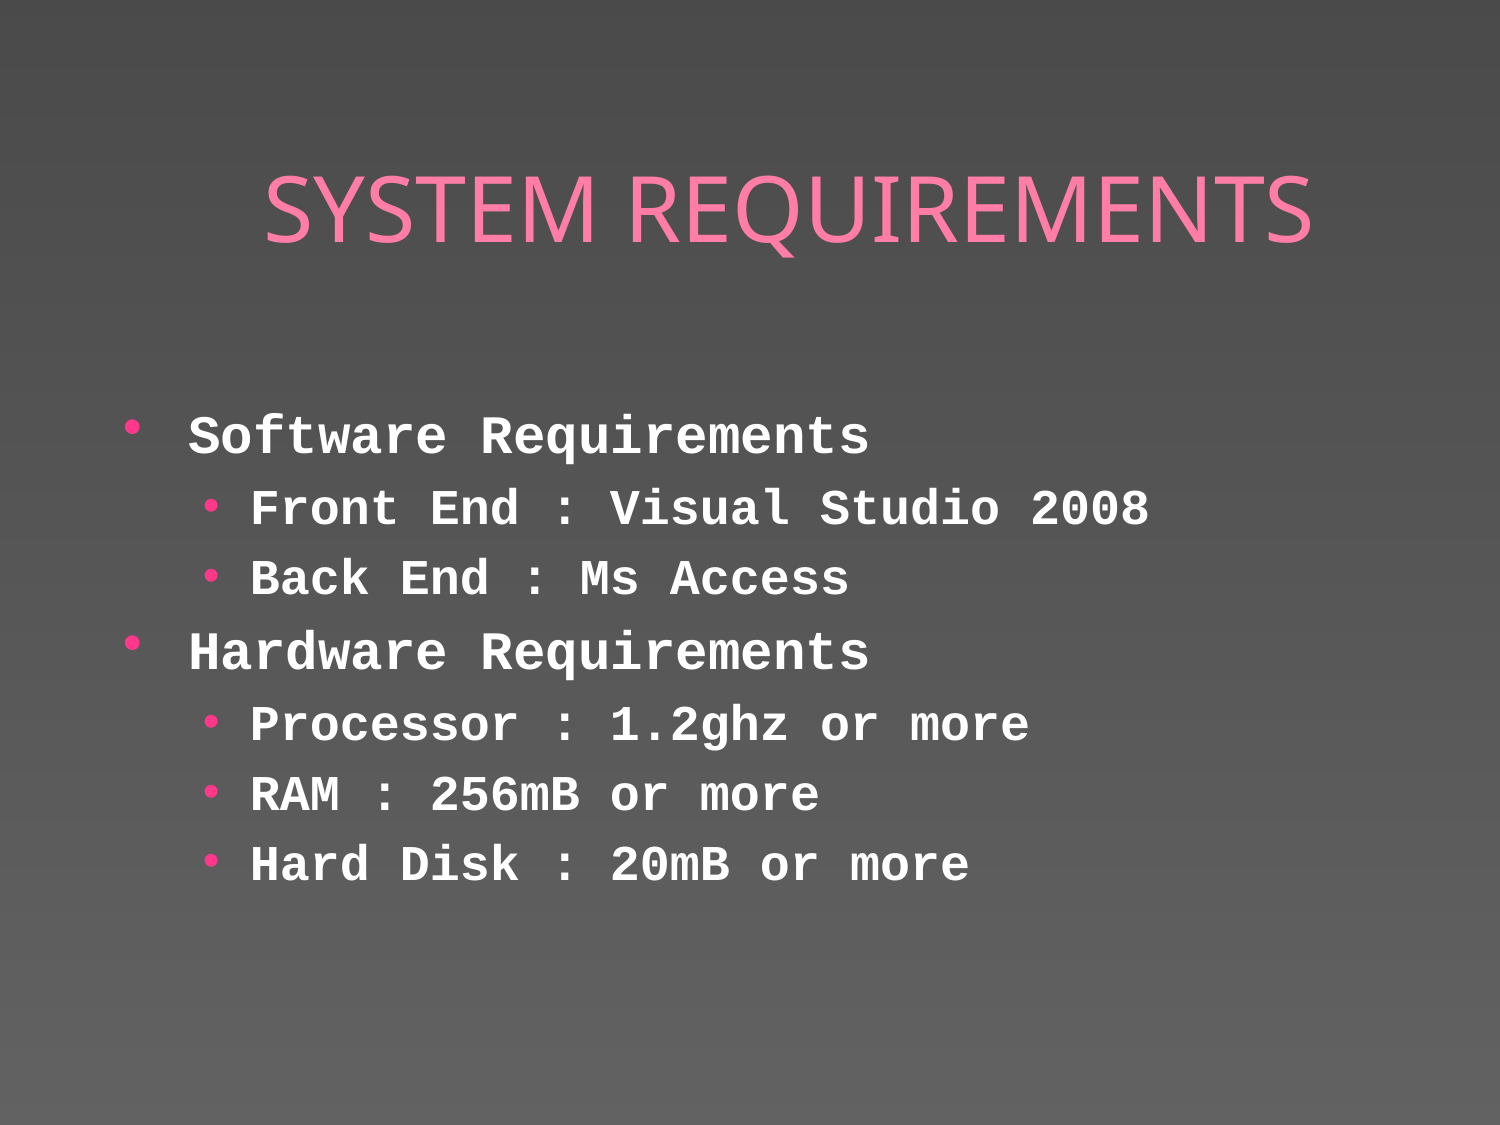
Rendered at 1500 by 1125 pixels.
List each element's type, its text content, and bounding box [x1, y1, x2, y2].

title SYSTEM REQUIREMENTS [75, 112, 1425, 300]
list Software Requirements Front End : Visual Studio 2008 Back End : Ms Access Hardware Requirements Processor : 1.2ghz or more RAM : 256mB or more Hard Disk : 20mB or more [99, 262, 1413, 1005]
